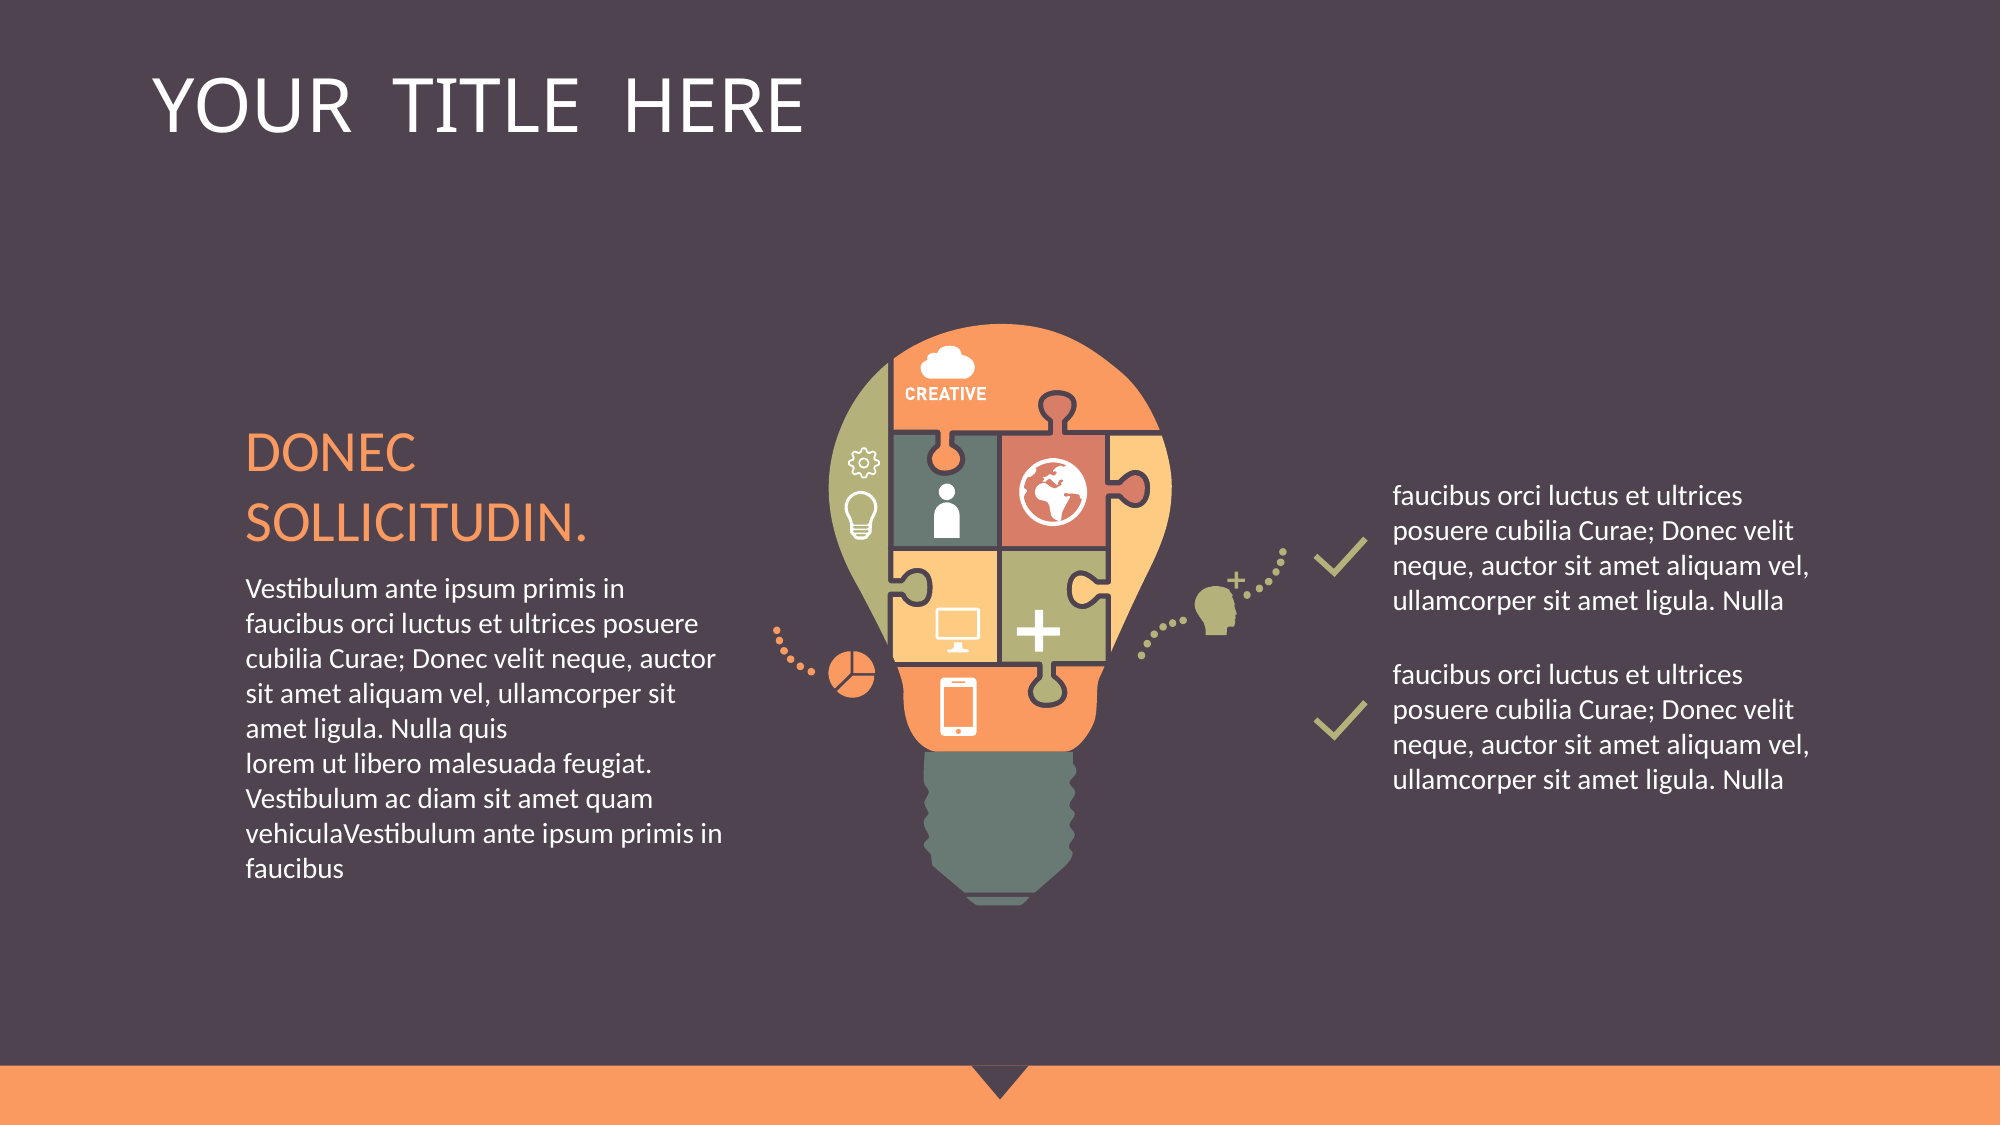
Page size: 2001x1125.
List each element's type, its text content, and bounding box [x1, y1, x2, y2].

text_box faucibus orci luctus et ultrices posuere cubilia Curae; Donec velit neque, auctor sit amet aliquam vel, ullamcorper sit amet ligula. Nulla [1377, 468, 1837, 624]
text_box faucibus orci luctus et ultrices posuere cubilia Curae; Donec velit neque, auctor sit amet aliquam vel, ullamcorper sit amet ligula. Nulla [1377, 648, 1855, 803]
title Your Title Here [137, 59, 1863, 278]
text_box Vestibulum ante ipsum primis in faucibus orci luctus et ultrices posuere cubilia Curae; Donec velit neque, auctor sit amet aliquam vel, ullamcorper sit amet ligula. Nulla quis lorem ut libero malesuada feugiat. Vestibulum ac diam sit amet quam vehiculaVestibulum ante ipsum primis in faucibus [230, 562, 741, 892]
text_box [773, 323, 1287, 906]
text_box DONEC SOLLICITUDIN. [230, 405, 610, 561]
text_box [1313, 536, 1368, 741]
